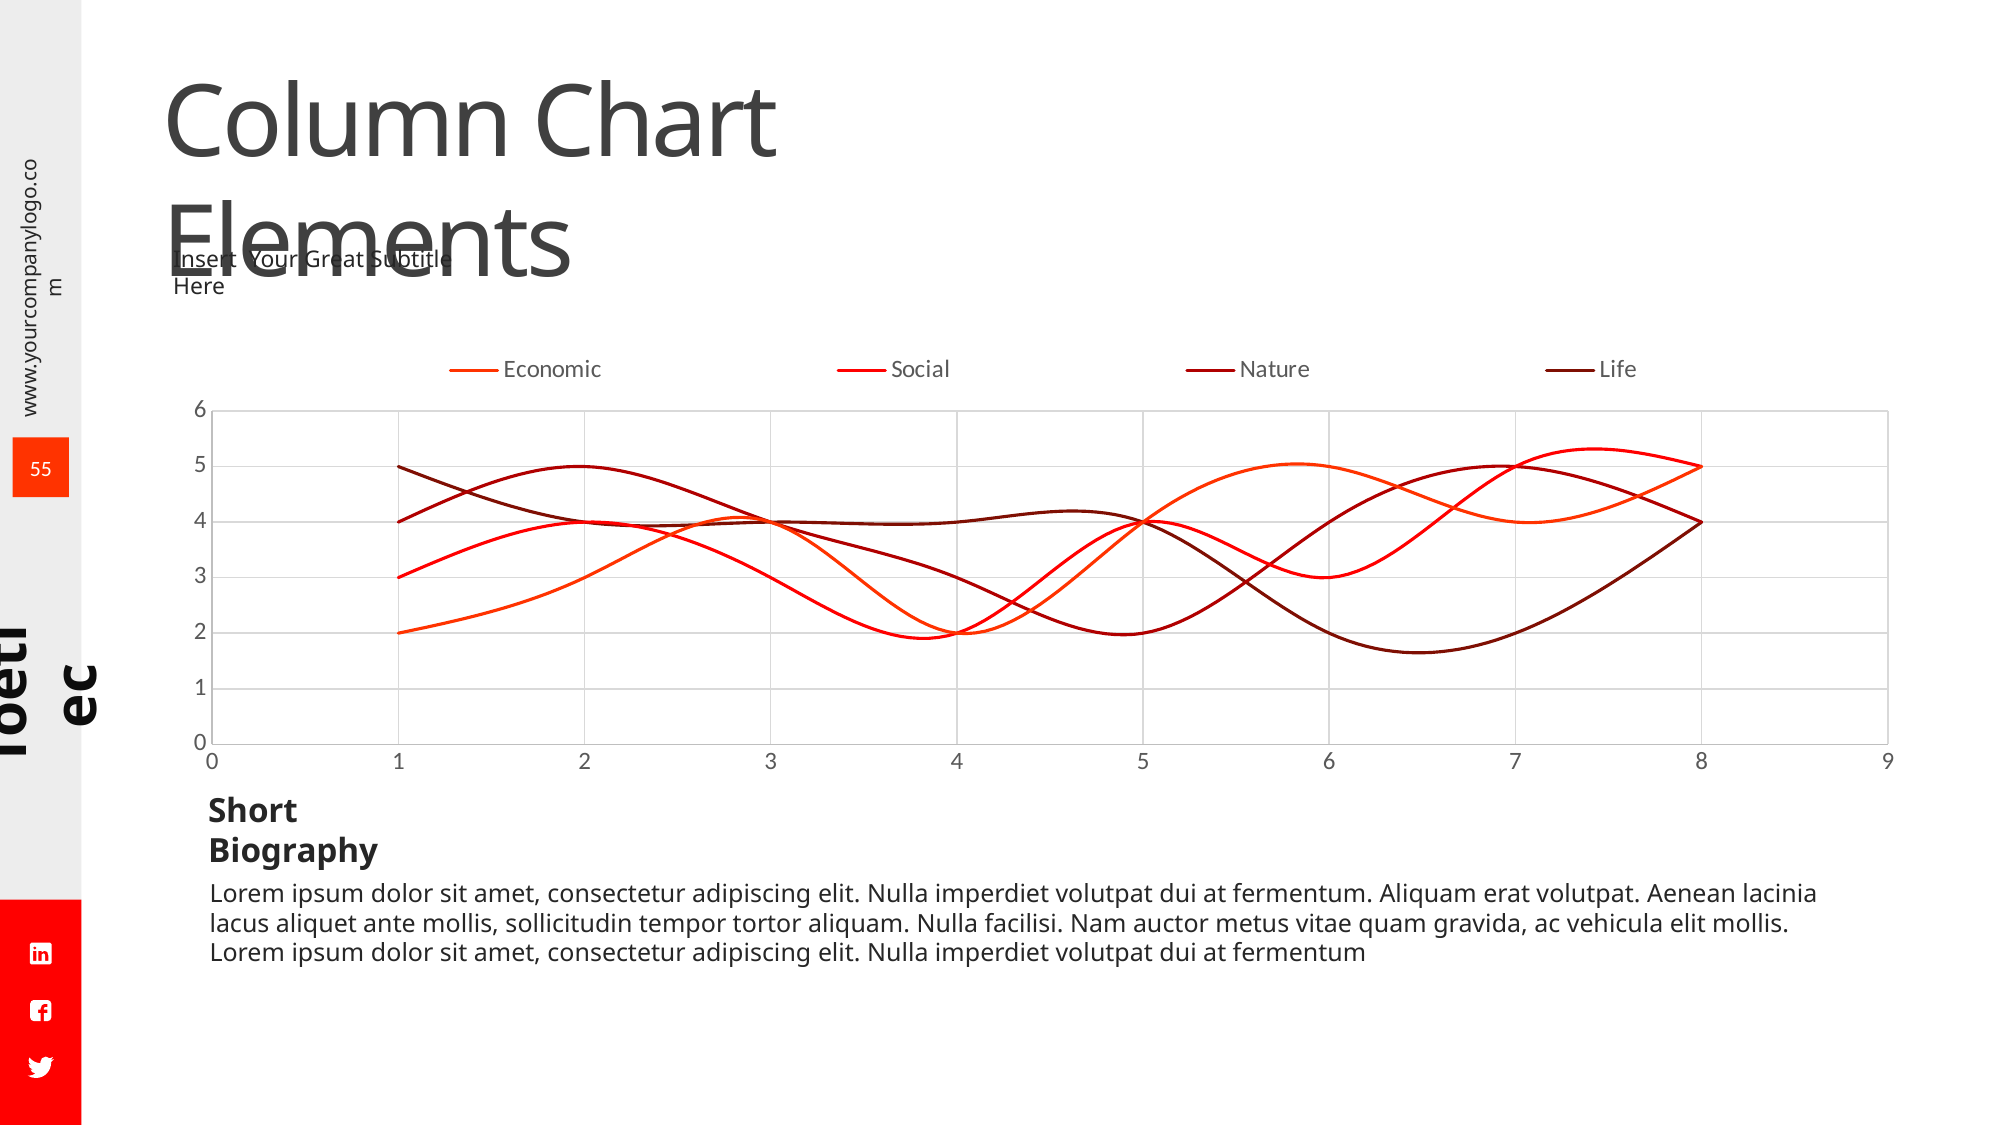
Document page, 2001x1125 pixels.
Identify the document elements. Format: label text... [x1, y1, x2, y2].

text_box Short Biography [193, 795, 478, 863]
text_box Insert Your Great Subtitle Here [158, 237, 512, 307]
slide_number 55 [12, 437, 69, 498]
text_box Lorem ipsum dolor sit amet, consectetur adipiscing elit. Nulla imperdiet volutpat dui at fermentum. Aliquam erat volutpat. Aenean lacinia lacus aliquet ante mollis, sollicitudin tempor tortor aliquam. Nulla facilisi. Nam auctor metus vitae quam gravida, ac vehicula elit mollis. Lorem ipsum dolor sit amet, consectetur adipiscing elit. Nulla imperdiet volutpat dui at fermentum [194, 869, 1873, 975]
text_box Column Chart Elements [147, 116, 987, 236]
chart [158, 341, 1930, 785]
